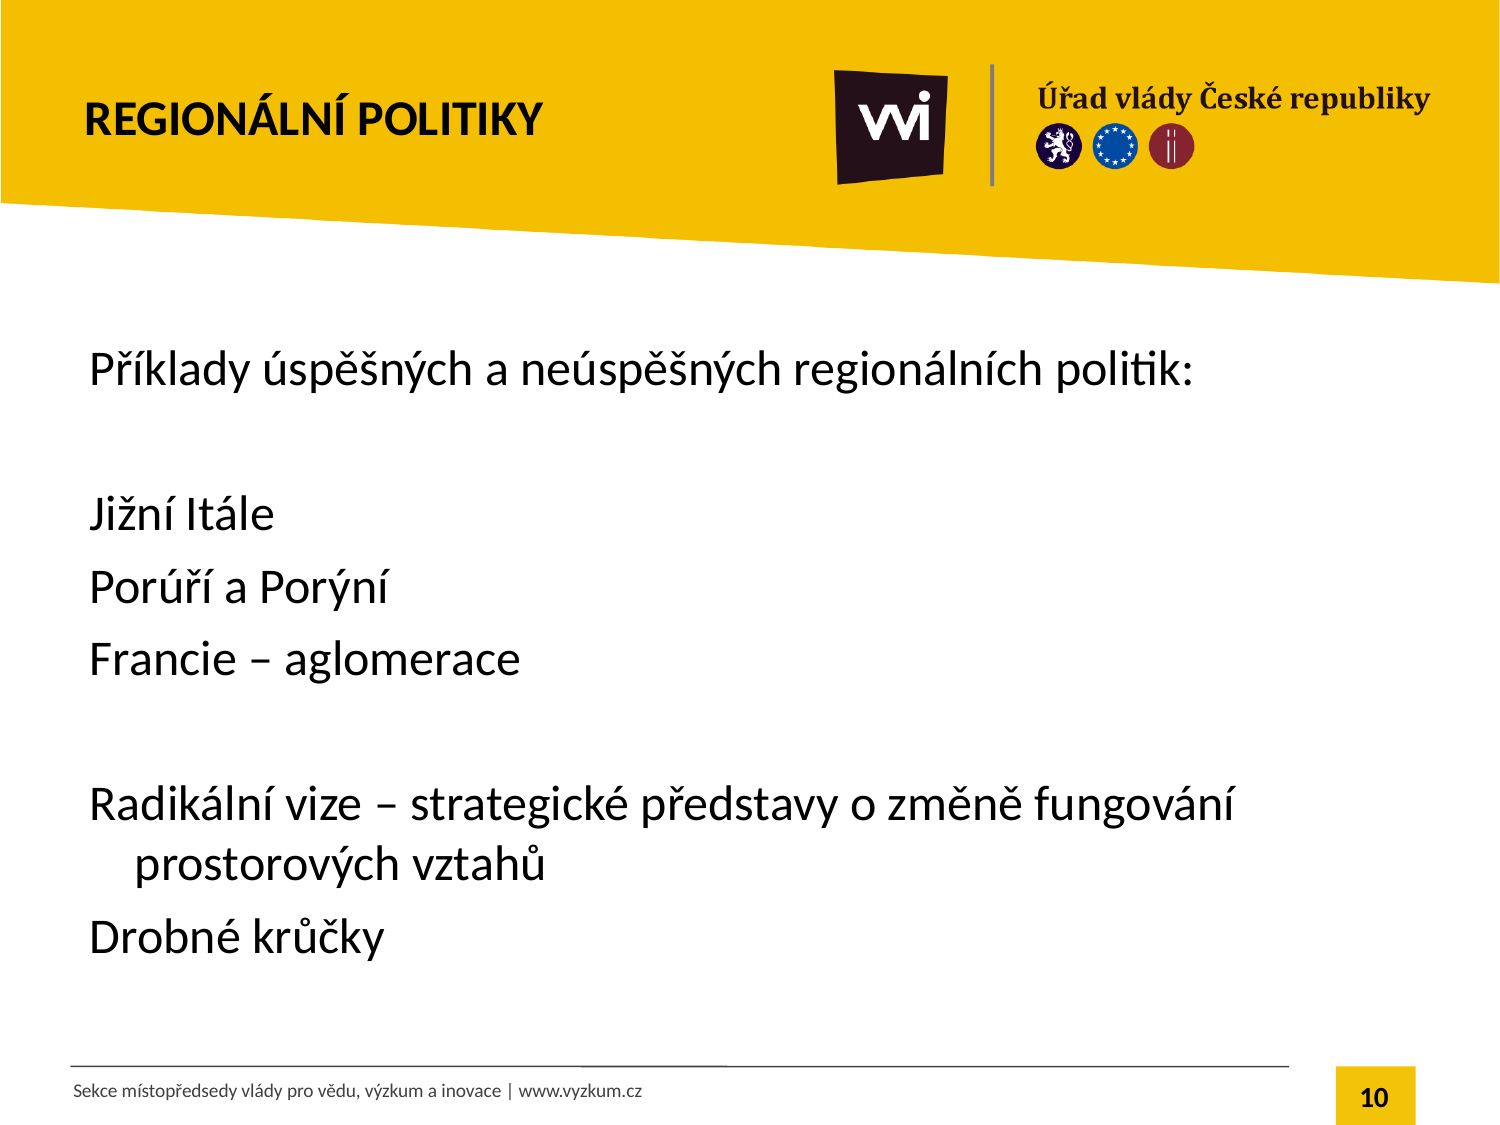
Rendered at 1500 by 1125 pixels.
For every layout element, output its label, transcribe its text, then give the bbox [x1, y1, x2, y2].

slide_number 10 [1324, 1066, 1425, 1125]
title Regionální politiky [70, 70, 727, 153]
picture [0, 0, 1500, 284]
list Příklady úspěšných a neúspěšných regionálních politik: Jižní Itále Porúří a Porýní Francie – aglomerace Radikální vize – strategické představy o změně fungování prostorových vztahů Drobné krůčky [75, 328, 1418, 985]
